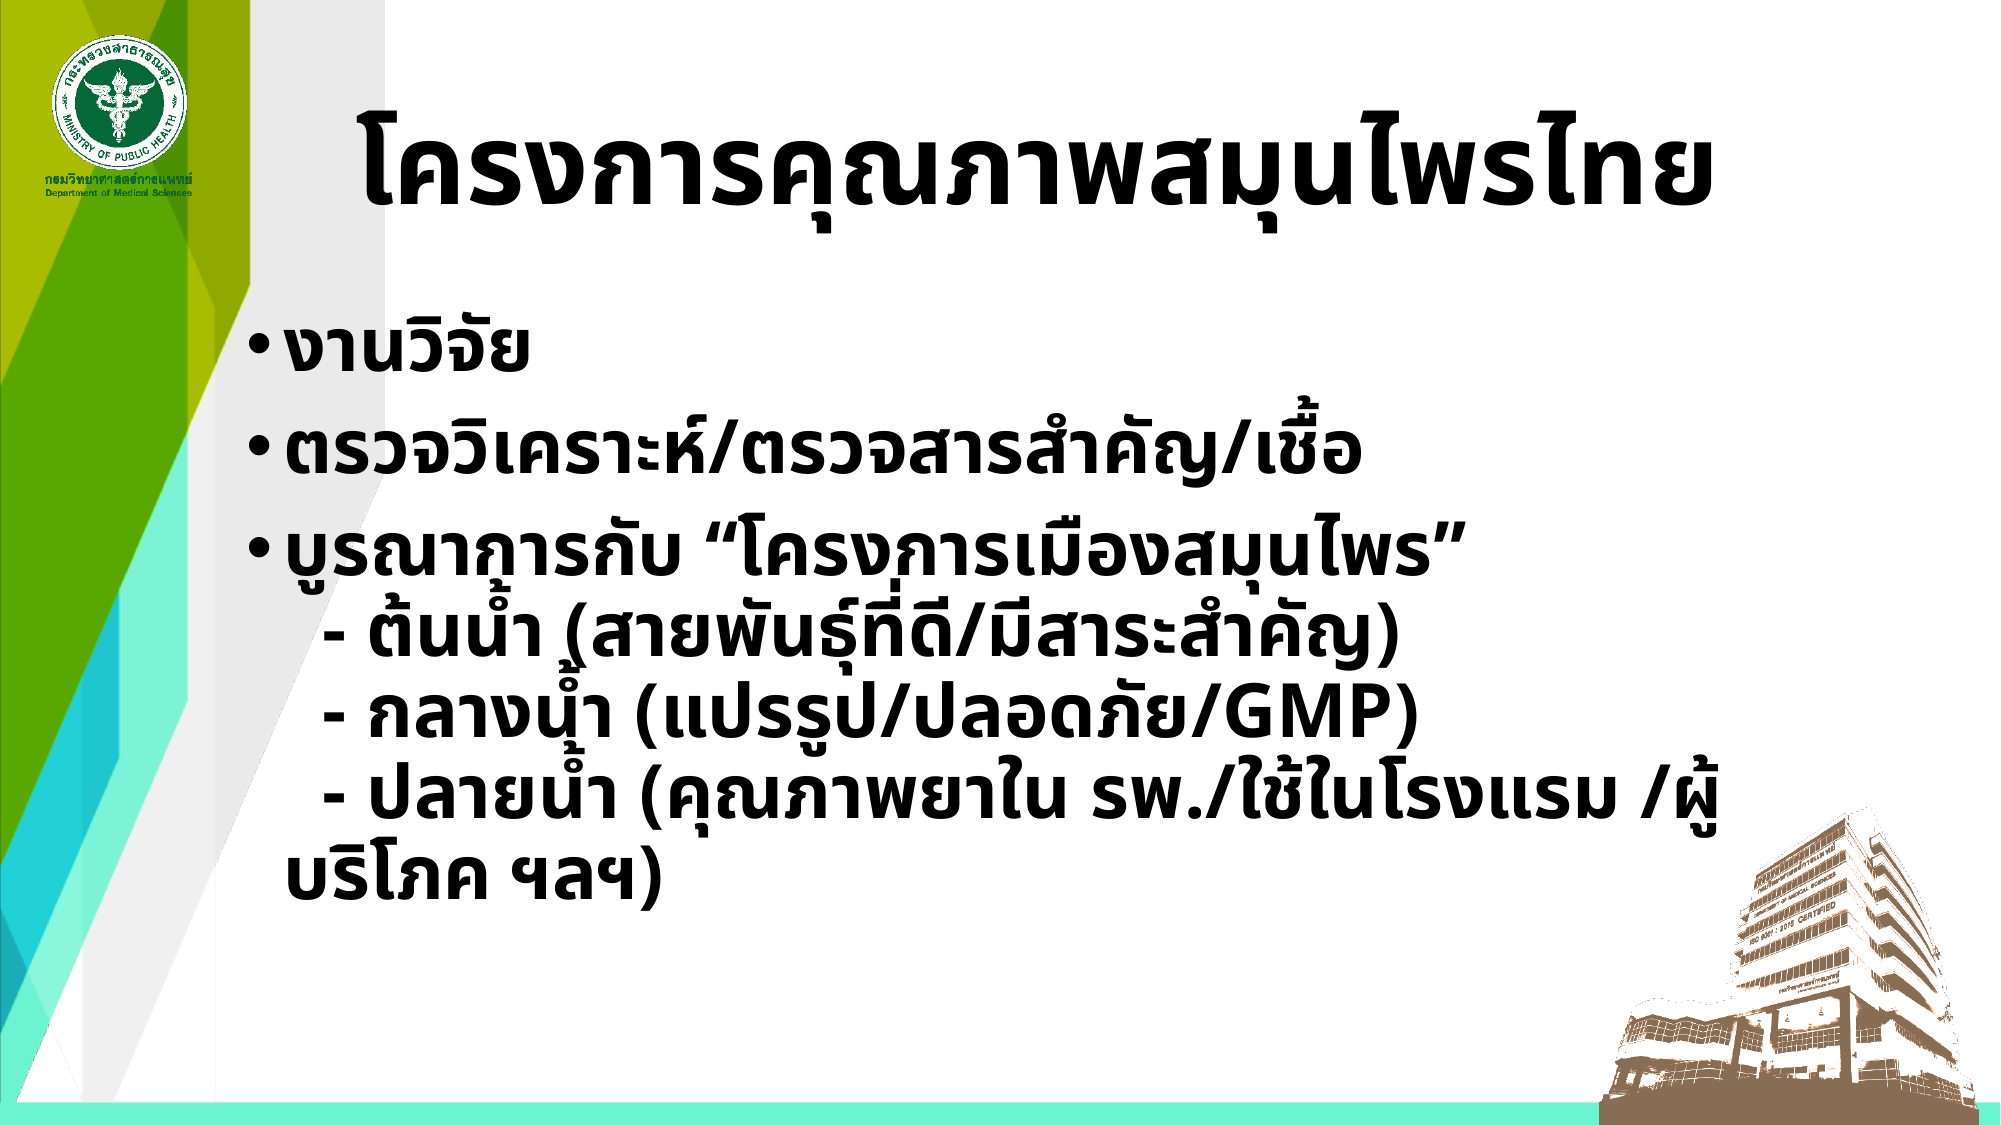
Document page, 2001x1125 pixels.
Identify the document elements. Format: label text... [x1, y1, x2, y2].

picture [0, 1, 385, 1102]
picture [1599, 805, 1979, 1125]
list งานวิจัย ตรวจวิเคราะห์/ตรวจสารสำคัญ/เชื้อ บูรณาการกับ “โครงการเมืองสมุนไพร” - ต้นน้ำ (สายพันธุ์ที่ดี/มีสาระสำคัญ) - กลางน้ำ (แปรรูป/ปลอดภัย/GMP) - ปลายน้ำ (คุณภาพยาใน รพ./ใช้ในโรงแรม /ผู้บริโภค ฯลฯ) [231, 299, 1863, 1014]
title โครงการคุณภาพสมุนไพรไทย [340, 59, 1863, 278]
